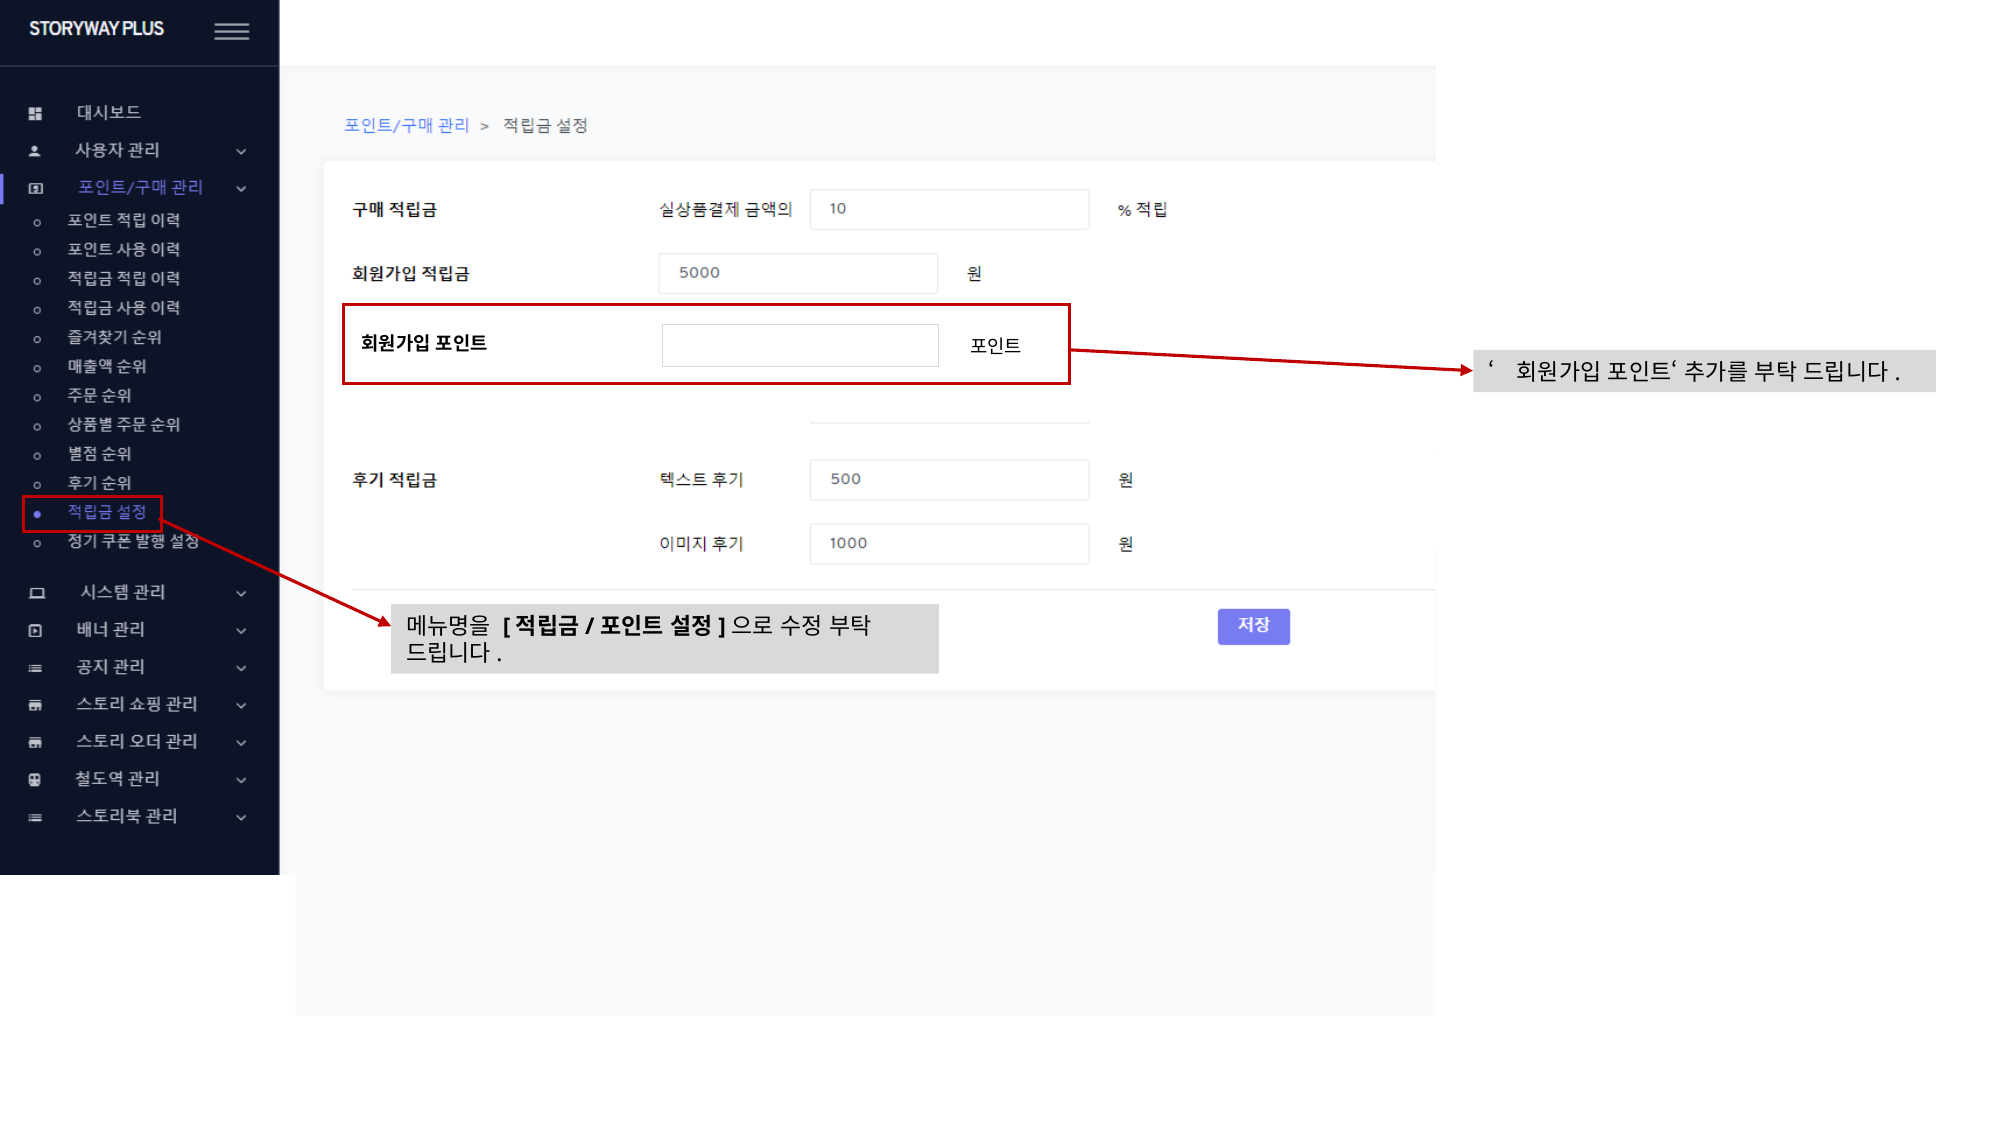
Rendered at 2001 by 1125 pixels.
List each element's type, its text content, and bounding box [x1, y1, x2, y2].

text_box ‘회원가입 포인트‘ 추가를 부탁 드립니다. [1473, 349, 1936, 393]
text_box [158, 518, 392, 627]
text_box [1069, 349, 1474, 372]
picture [0, 0, 1436, 1016]
